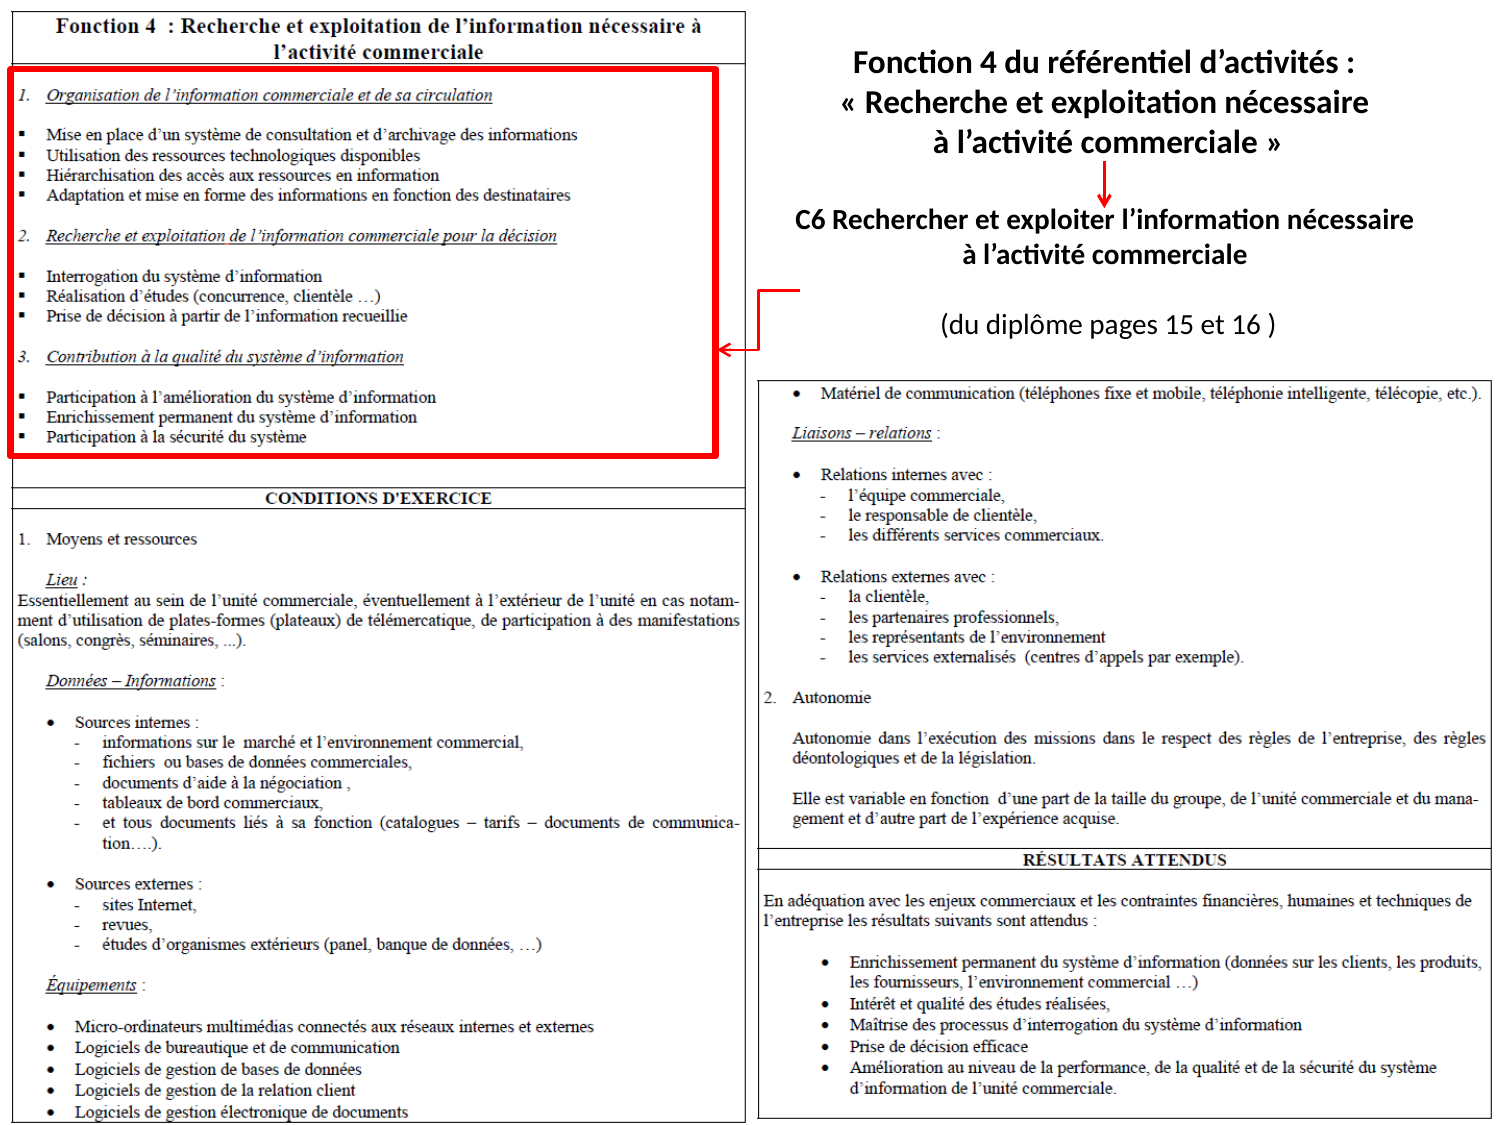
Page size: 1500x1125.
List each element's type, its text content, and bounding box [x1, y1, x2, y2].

picture [10, 9, 751, 1125]
title Fonction 4 du référentiel d’activités : « Recherche et exploitation nécessaire à l’activité commerciale » C6 Rechercher et exploiter l’information nécessaire à l’activité commerciale (du diplôme pages 15 et 16 ) [755, 30, 1467, 350]
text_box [716, 290, 800, 350]
picture [756, 377, 1497, 1123]
